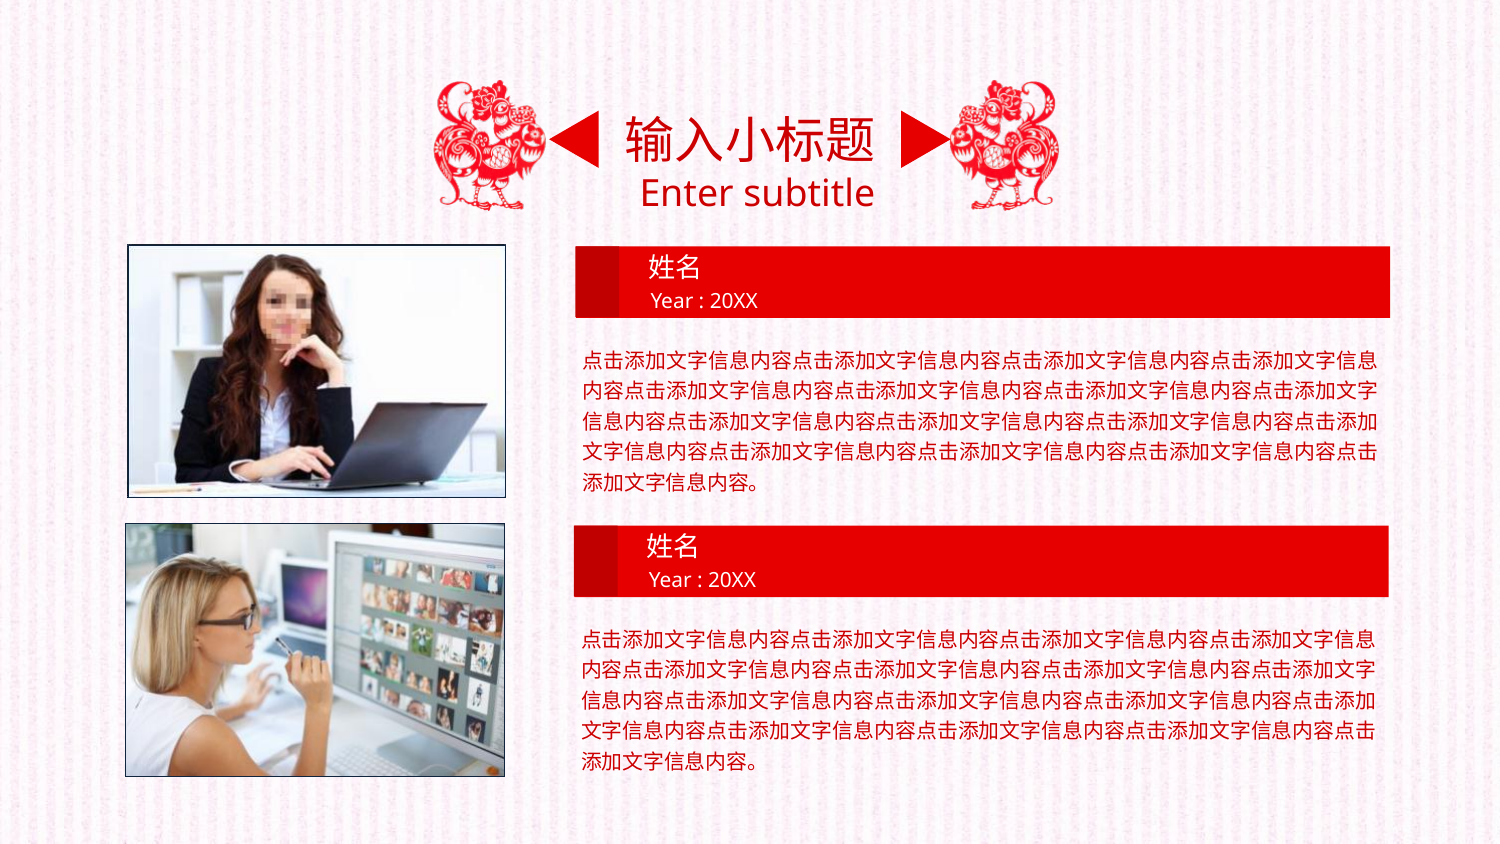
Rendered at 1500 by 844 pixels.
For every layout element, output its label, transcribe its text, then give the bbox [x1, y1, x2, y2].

text_box 点击添加文字信息内容点击添加文字信息内容点击添加文字信息内容点击添加文字信息内容点击添加文字信息内容点击添加文字信息内容点击添加文字信息内容点击添加文字信息内容点击添加文字信息内容点击添加文字信息内容点击添加文字信息内容点击添加文字信息内容点击添加文字信息内容点击添加文字信息内容点击添加文字信息内容点击添加文字信息内容。 [572, 616, 1385, 778]
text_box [575, 246, 1391, 319]
text_box 输入小标题 [610, 101, 890, 177]
text_box Enter subtitle [624, 161, 891, 222]
text_box [571, 108, 601, 170]
picture [0, 0, 1500, 844]
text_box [573, 525, 1389, 598]
text_box 点击添加文字信息内容点击添加文字信息内容点击添加文字信息内容点击添加文字信息内容点击添加文字信息内容点击添加文字信息内容点击添加文字信息内容点击添加文字信息内容点击添加文字信息内容点击添加文字信息内容点击添加文字信息内容点击添加文字信息内容点击添加文字信息内容点击添加文字信息内容点击添加文字信息内容点击添加文字信息内容。 [574, 337, 1387, 499]
text_box [899, 108, 924, 170]
